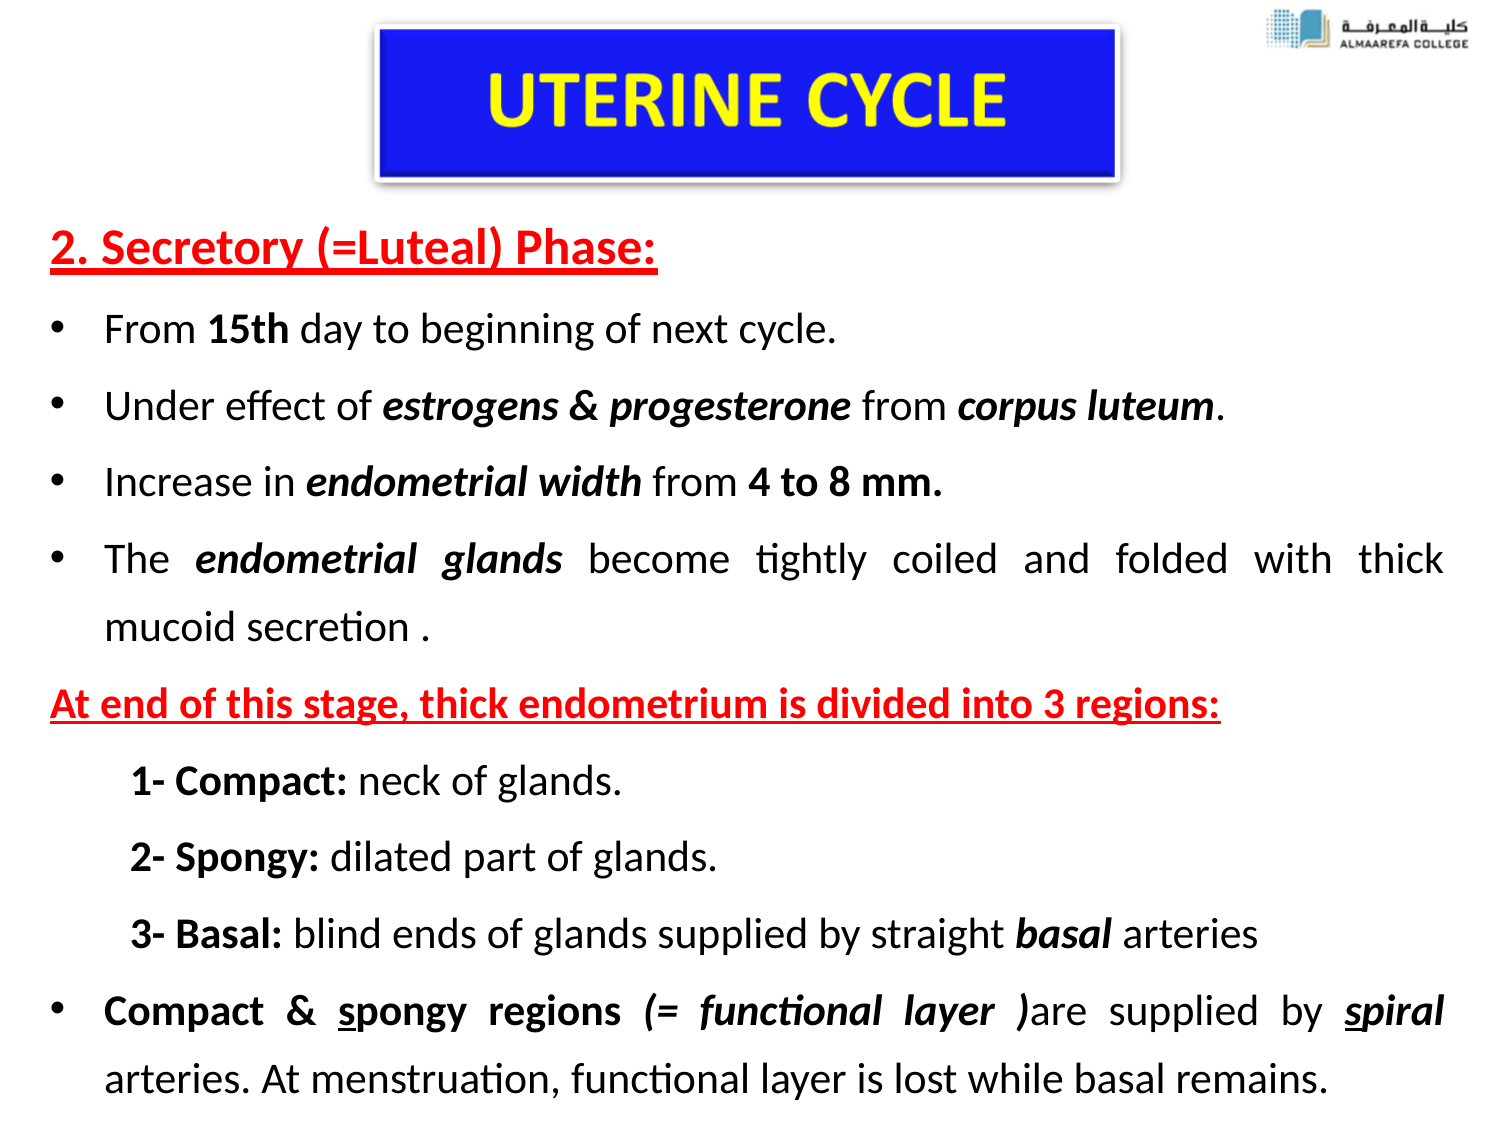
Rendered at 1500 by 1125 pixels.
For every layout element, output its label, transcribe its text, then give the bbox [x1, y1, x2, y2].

picture [1262, 0, 1473, 65]
picture [358, 4, 1137, 221]
list 2. Secretory (=Luteal) Phase: From 15th day to beginning of next cycle. Under effect of estrogens & progesterone from corpus luteum. Increase in endometrial width from 4 to 8 mm. The endometrial glands become tightly coiled and folded with thick mucoid secretion . At end of this stage, thick endometrium is divided into 3 regions: 1- Compact: neck of glands. 2- Spongy: dilated part of glands. 3- Basal: blind ends of glands supplied by straight basal arteries Compact & spongy regions (= functional layer )are supplied by spiral arteries. At menstruation, functional layer is lost while basal remains. [34, 187, 1460, 1115]
